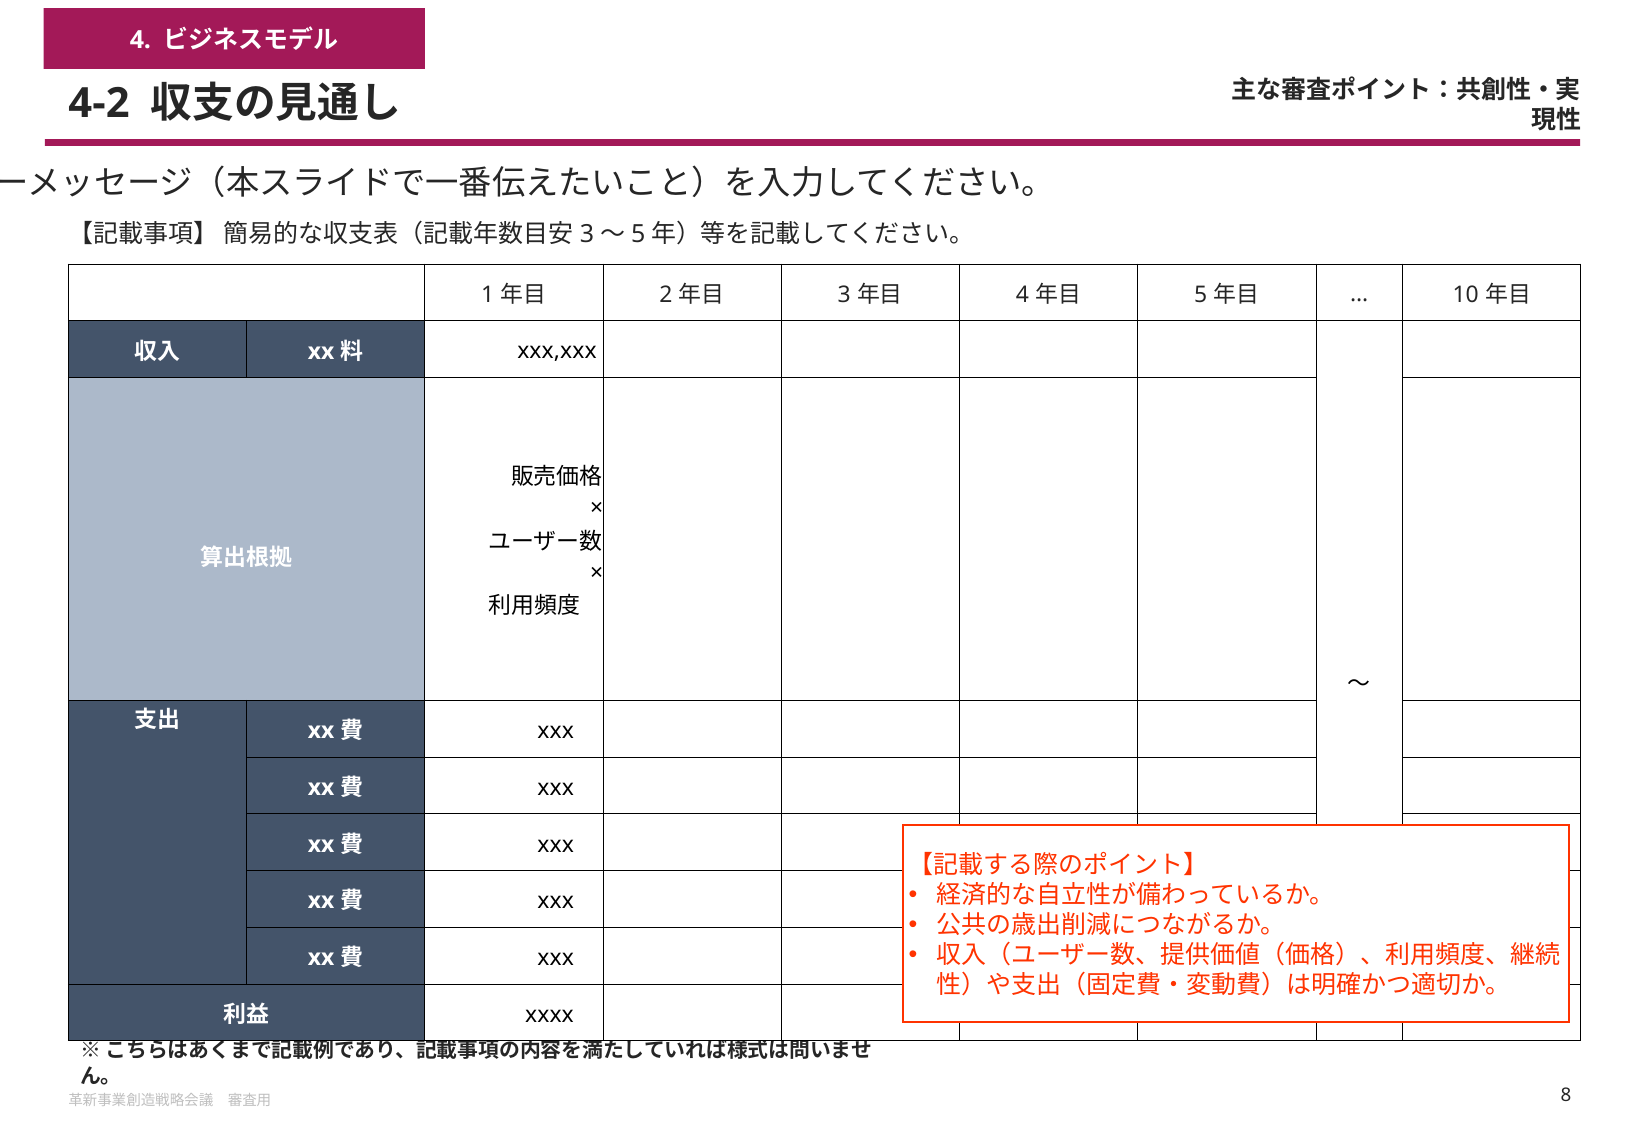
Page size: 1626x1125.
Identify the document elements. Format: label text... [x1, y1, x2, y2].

table_header 10年目 [1403, 265, 1580, 320]
table_cell [1138, 758, 1316, 813]
table_cell [1403, 701, 1580, 757]
table_cell xx費 [247, 758, 424, 813]
table_header 2年目 [604, 265, 781, 320]
table_cell xxx [425, 871, 603, 927]
table_cell [1570, 871, 1580, 927]
table_cell [782, 701, 959, 757]
table_header 4年目 [960, 265, 1137, 320]
text_box 【記載する際のポイント】 経済的な自立性が備わっているか。 公共の歳出削減につながるか。 収入（ユーザー数、提供価値（価格）、利用頻度、継続性）や支出（固定費・変動費）は明確かつ適切か。 [902, 825, 1570, 1023]
table_header 5年目 [1138, 265, 1316, 320]
table_cell ～ [1317, 1023, 1402, 1040]
table_cell xxx [425, 928, 603, 984]
table_cell [604, 871, 781, 927]
table_cell 支出 [69, 701, 246, 984]
table_cell [782, 758, 959, 813]
table_cell xx費 [247, 871, 424, 927]
table_cell [782, 321, 959, 377]
table_cell [1138, 1023, 1316, 1040]
table_cell xxx [425, 758, 603, 813]
table_cell xx費 [247, 814, 424, 870]
table_cell [782, 378, 959, 700]
table_cell [1570, 928, 1580, 984]
title 4-2 収支の見通し [68, 70, 1557, 131]
table_cell [604, 985, 781, 1040]
table_cell [604, 758, 781, 813]
table_cell [1403, 985, 1580, 1040]
table_cell [1403, 321, 1580, 377]
table_cell xxxx [425, 985, 603, 1040]
table_cell xxx,xxx [425, 321, 603, 377]
table_cell [960, 814, 1137, 825]
table_cell [604, 928, 781, 984]
table_cell [1138, 321, 1316, 377]
table_cell [960, 321, 1137, 377]
table_header 1年目 [425, 265, 603, 320]
table_cell [782, 871, 902, 927]
table_cell xxx [425, 701, 603, 757]
text_box 主な審査ポイント：共創性・実現性 [1208, 73, 1582, 134]
table_cell ～ [1317, 321, 1402, 825]
table_cell xx費 [247, 701, 424, 757]
text_box 4. ビジネスモデル [43, 8, 425, 69]
table_cell [960, 378, 1137, 700]
table_cell 利益 [69, 985, 424, 1040]
table_cell 収入 [69, 321, 246, 377]
table_cell [1138, 814, 1316, 825]
table_cell xx料 [247, 321, 424, 377]
table_header [69, 265, 424, 320]
table_cell xx費 [247, 928, 424, 984]
text_box ※こちらはあくまで記載例であり、記載事項の内容を満たしていれば様式は問いません。 [68, 1041, 903, 1082]
table_cell 算出根拠 [69, 378, 424, 700]
table_cell 販売価格 × ユーザー数 × 利用頻度 [425, 378, 603, 700]
table_header 3年目 [782, 265, 959, 320]
table_cell [782, 928, 902, 984]
table_cell [604, 321, 781, 377]
table_cell [1403, 814, 1580, 870]
text_box キーメッセージ（本スライドで一番伝えたいこと）を入力してください。 [0, 161, 1056, 202]
footer 革新事業創造戦略会議 審査用 [68, 1080, 736, 1109]
text_box 【記載事項】 簡易的な収支表（記載年数目安3～5年）等を記載してください。 [68, 217, 1606, 248]
table_header … [1317, 265, 1402, 320]
table_cell [782, 814, 959, 870]
table_cell [960, 758, 1137, 813]
table_cell [782, 985, 959, 1040]
table_cell xxx [425, 814, 603, 870]
table_cell [604, 378, 781, 700]
table_cell [1138, 701, 1316, 757]
table_cell [960, 701, 1137, 757]
table_cell [604, 701, 781, 757]
table_cell [1138, 378, 1316, 700]
table_cell [604, 814, 781, 870]
table_cell [1403, 378, 1580, 700]
table_cell [960, 1023, 1137, 1040]
table_cell [1403, 758, 1580, 813]
